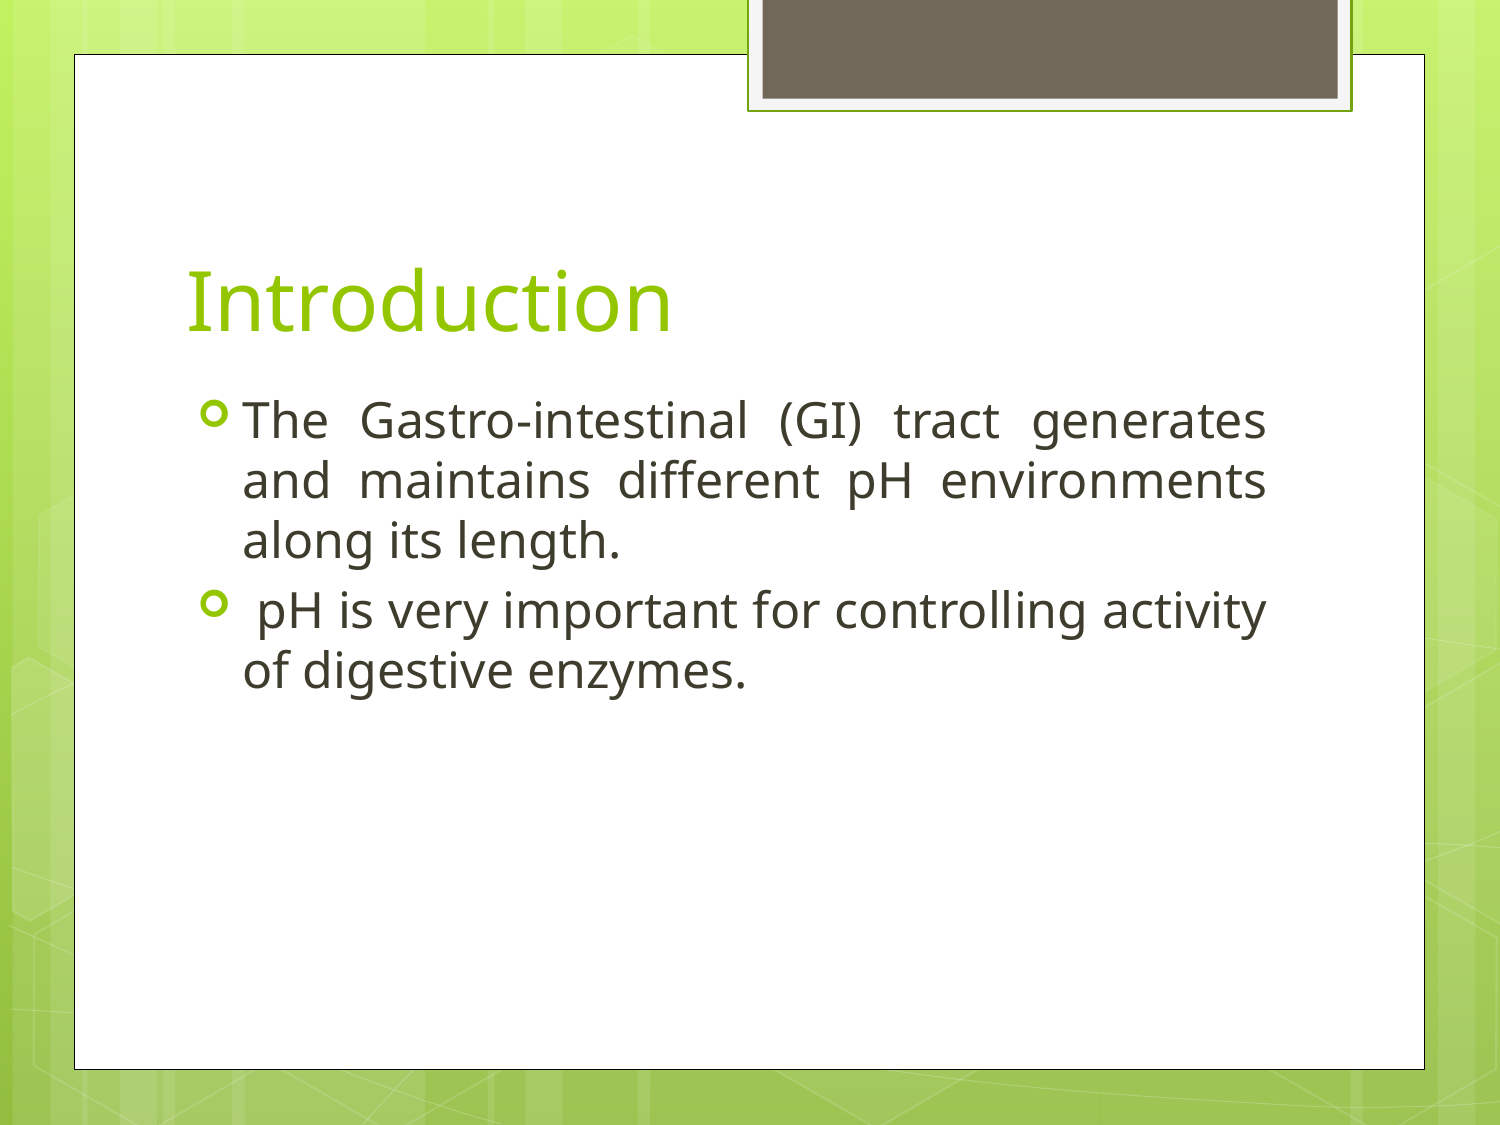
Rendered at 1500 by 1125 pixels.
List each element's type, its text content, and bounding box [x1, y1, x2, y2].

title Introduction [171, 168, 1324, 357]
list The Gastro-intestinal (GI) tract generates and maintains different pH environments along its length. pH is very important for controlling activity of digestive enzymes. [171, 381, 1283, 957]
